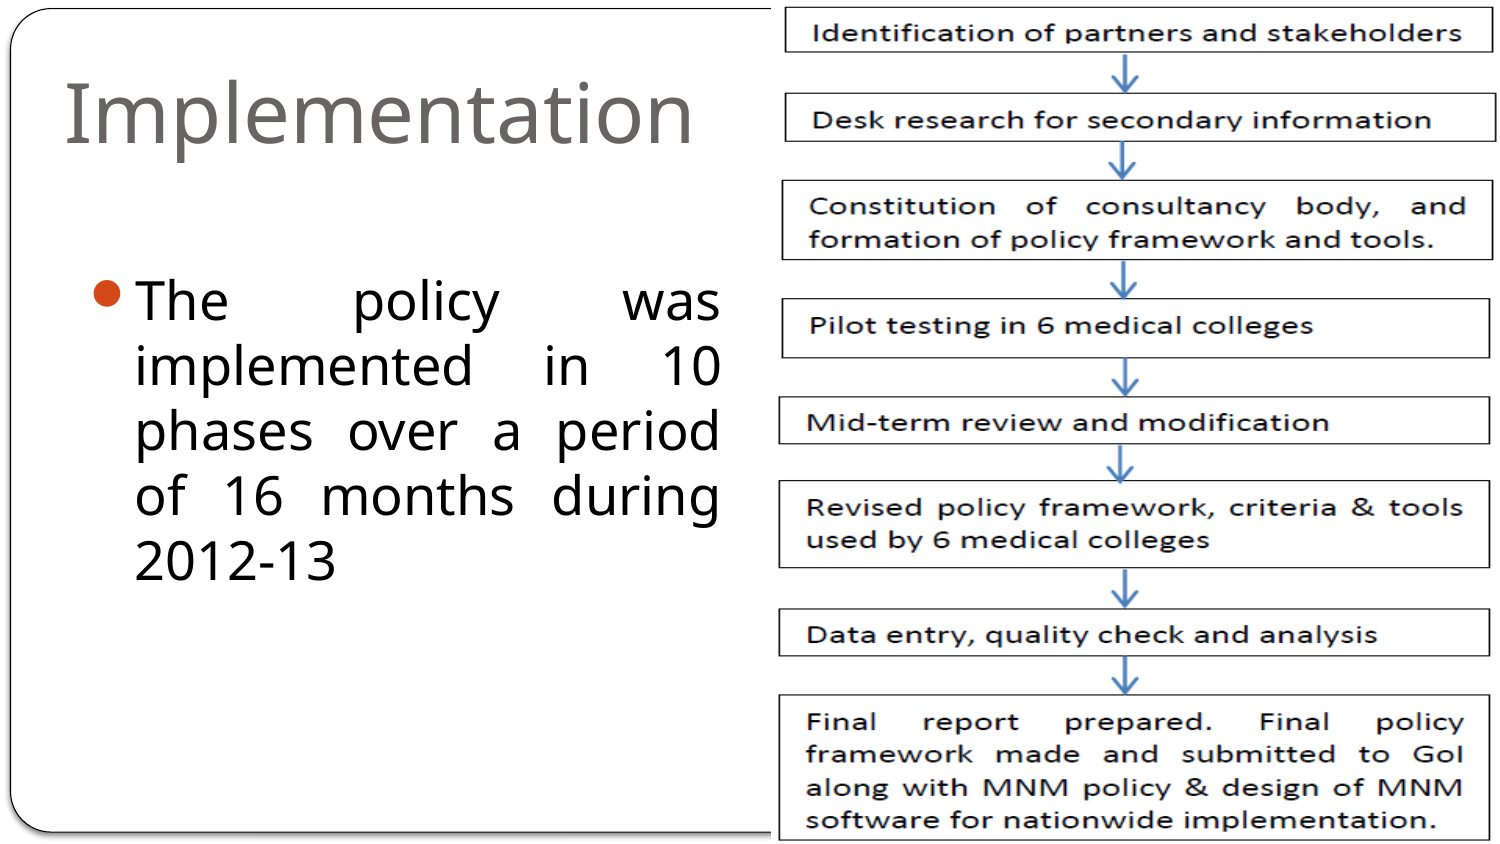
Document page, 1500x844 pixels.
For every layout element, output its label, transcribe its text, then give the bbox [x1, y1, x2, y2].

picture [771, 0, 1500, 844]
list The policy was implemented in 10 phases over a period of 16 months during 2012-13 [75, 259, 738, 716]
title Implementation [50, 34, 765, 175]
